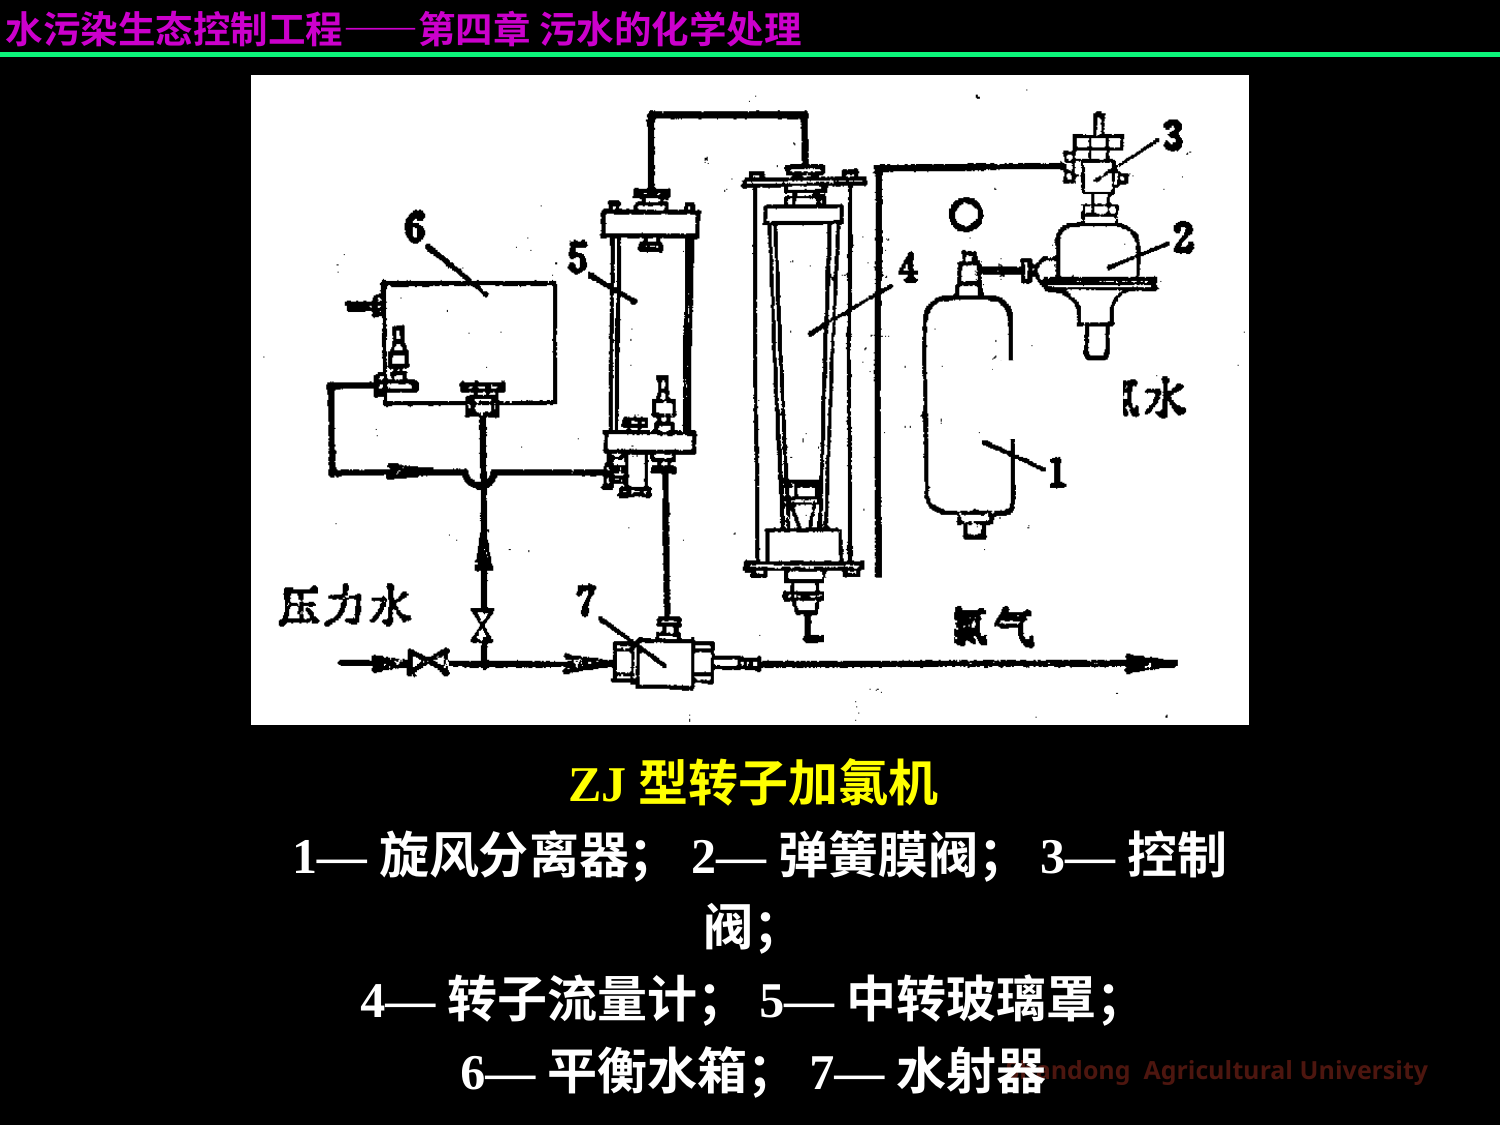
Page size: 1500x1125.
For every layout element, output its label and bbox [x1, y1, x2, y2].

text_box [251, 75, 1256, 1073]
